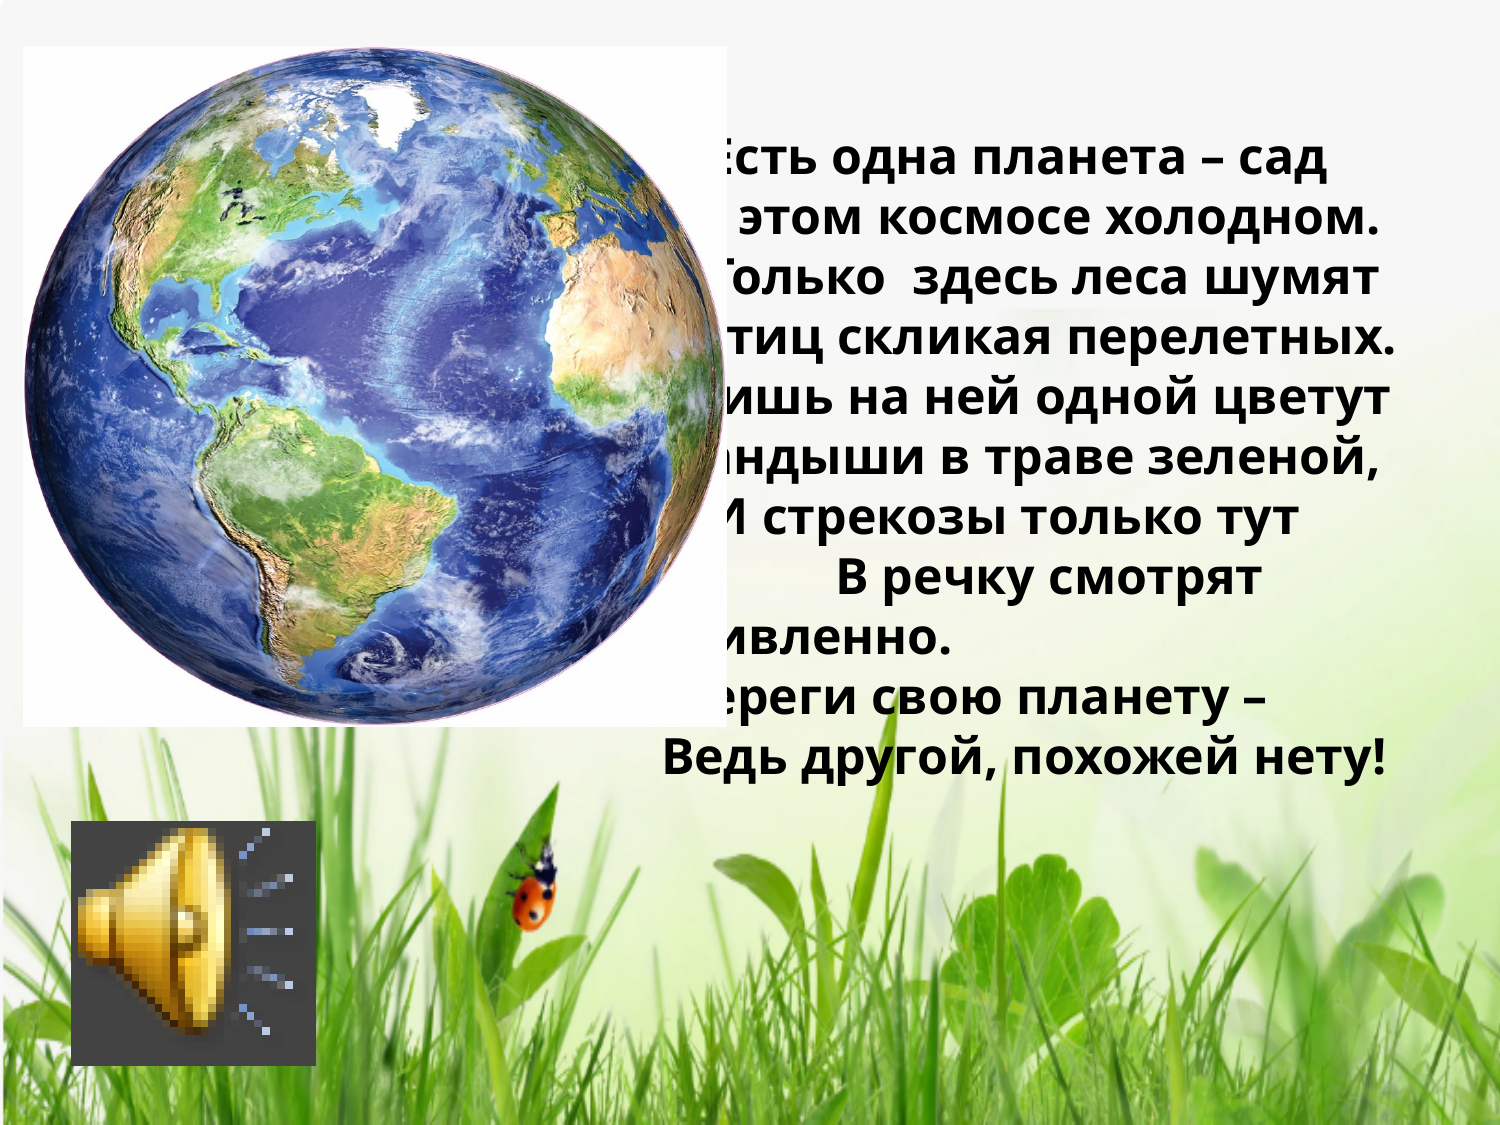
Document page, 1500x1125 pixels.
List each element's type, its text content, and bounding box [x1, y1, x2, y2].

text_box Есть одна планета – сад В этом космосе холодном. Только здесь леса шумят Птиц скликая перелетных. Лишь на ней одной цветут Ландыши в траве зеленой, И стрекозы только тут В речку смотрят удивленно. Береги свою планету – Ведь другой, похожей нету! [730, 117, 1418, 277]
picture [0, 0, 1500, 1125]
